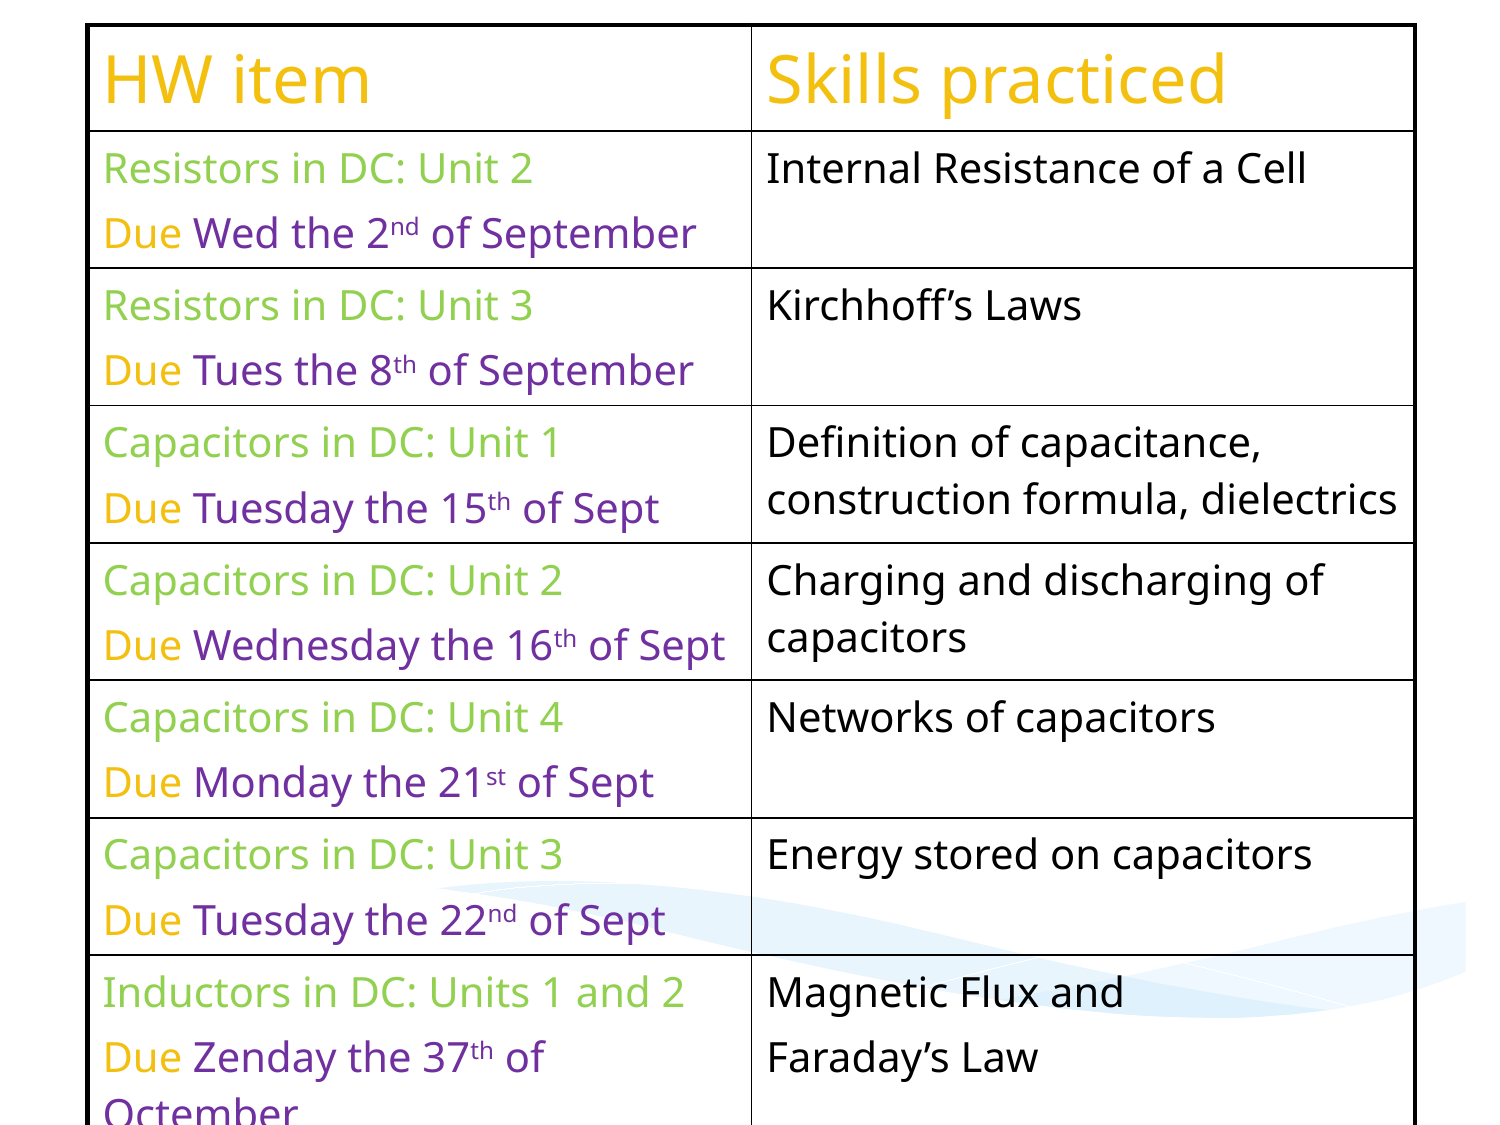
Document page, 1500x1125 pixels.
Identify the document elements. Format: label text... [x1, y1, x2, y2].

table_header HW item [90, 27, 751, 130]
table_cell Resistors in DC: Unit 3 Due Tues the 8th of September [90, 269, 751, 405]
table_cell Capacitors in DC: Unit 4 Due Monday the 21st of Sept [90, 681, 751, 817]
table_cell Definition of capacitance, construction formula, dielectrics [752, 406, 1413, 542]
table_cell Networks of capacitors [752, 681, 1413, 817]
table_cell Capacitors in DC: Unit 2 Due Wednesday the 16th of Sept [90, 544, 751, 679]
table_cell Capacitors in DC: Unit 1 Due Tuesday the 15th of Sept [90, 406, 751, 542]
table_cell Resistors in DC: Unit 2 Due Wed the 2nd of September [90, 132, 751, 267]
table_header Skills practiced [752, 27, 1413, 130]
table_cell Internal Resistance of a Cell [752, 132, 1413, 267]
table_cell Energy stored on capacitors [752, 819, 1413, 954]
table_cell Inductors in DC: Units 1 and 2 Due Zenday the 37th of Octember [90, 956, 751, 1125]
table_cell Magnetic Flux and Faraday’s Law [752, 956, 1413, 1125]
table_cell Capacitors in DC: Unit 3 Due Tuesday the 22nd of Sept [90, 819, 751, 954]
table_cell Kirchhoff’s Laws [752, 269, 1413, 405]
table_cell Charging and discharging of capacitors [752, 544, 1413, 679]
